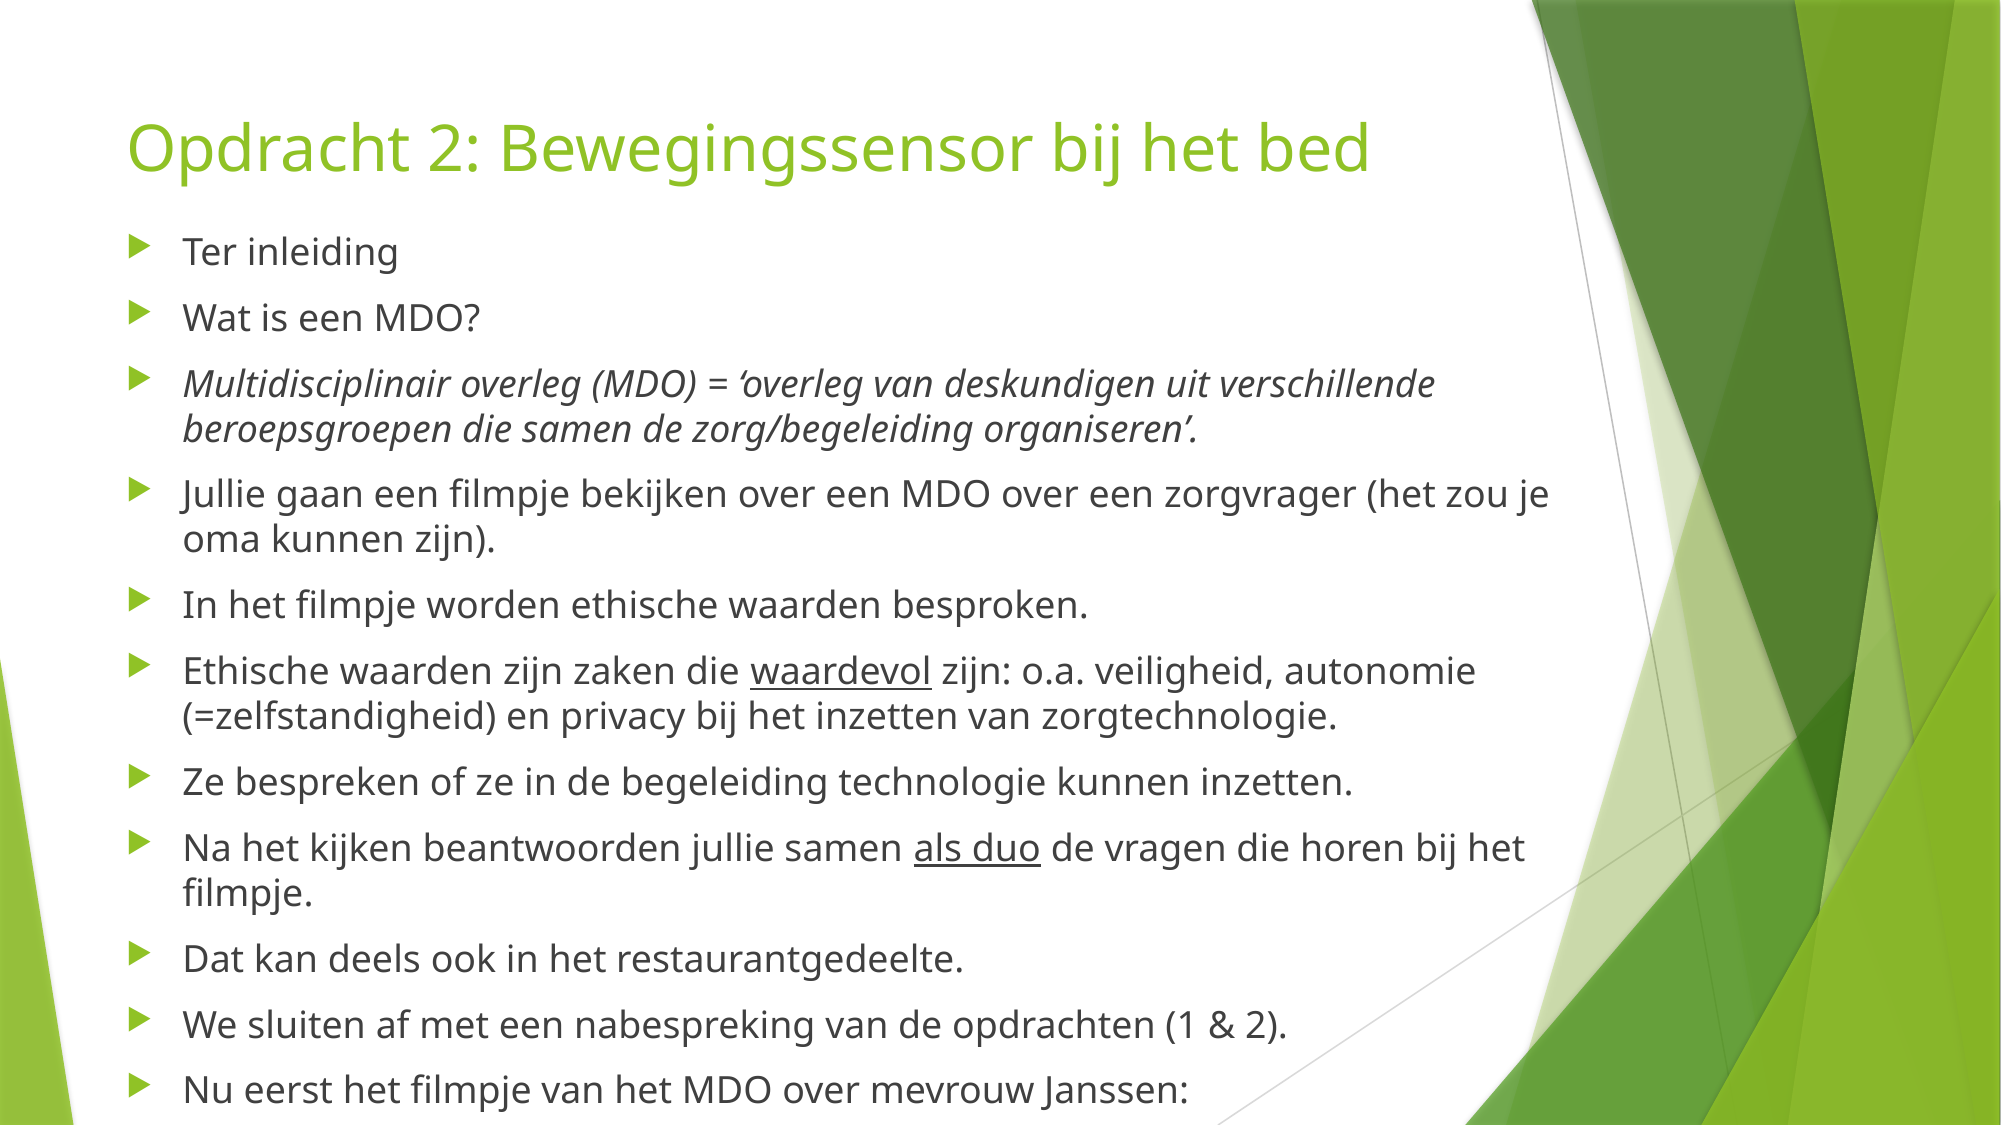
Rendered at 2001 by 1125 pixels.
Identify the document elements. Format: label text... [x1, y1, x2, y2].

list Ter inleiding Wat is een MDO? Multidisciplinair overleg (MDO) = ‘overleg van deskundigen uit verschillende beroepsgroepen die samen de zorg/begeleiding organiseren’. Jullie gaan een filmpje bekijken over een MDO over een zorgvrager (het zou je oma kunnen zijn). In het filmpje worden ethische waarden besproken. Ethische waarden zijn zaken die waardevol zijn: o.a. veiligheid, autonomie (=zelfstandigheid) en privacy bij het inzetten van zorgtechnologie. Ze bespreken of ze in de begeleiding technologie kunnen inzetten. Na het kijken beantwoorden jullie samen als duo de vragen die horen bij het filmpje. Dat kan deels ook in het restaurantgedeelte. We sluiten af met een nabespreking van de opdrachten (1 & 2). Nu eerst het filmpje van het MDO over mevrouw Janssen: [111, 220, 1645, 1125]
title Opdracht 2: Bewegingssensor bij het bed [111, 99, 1522, 220]
